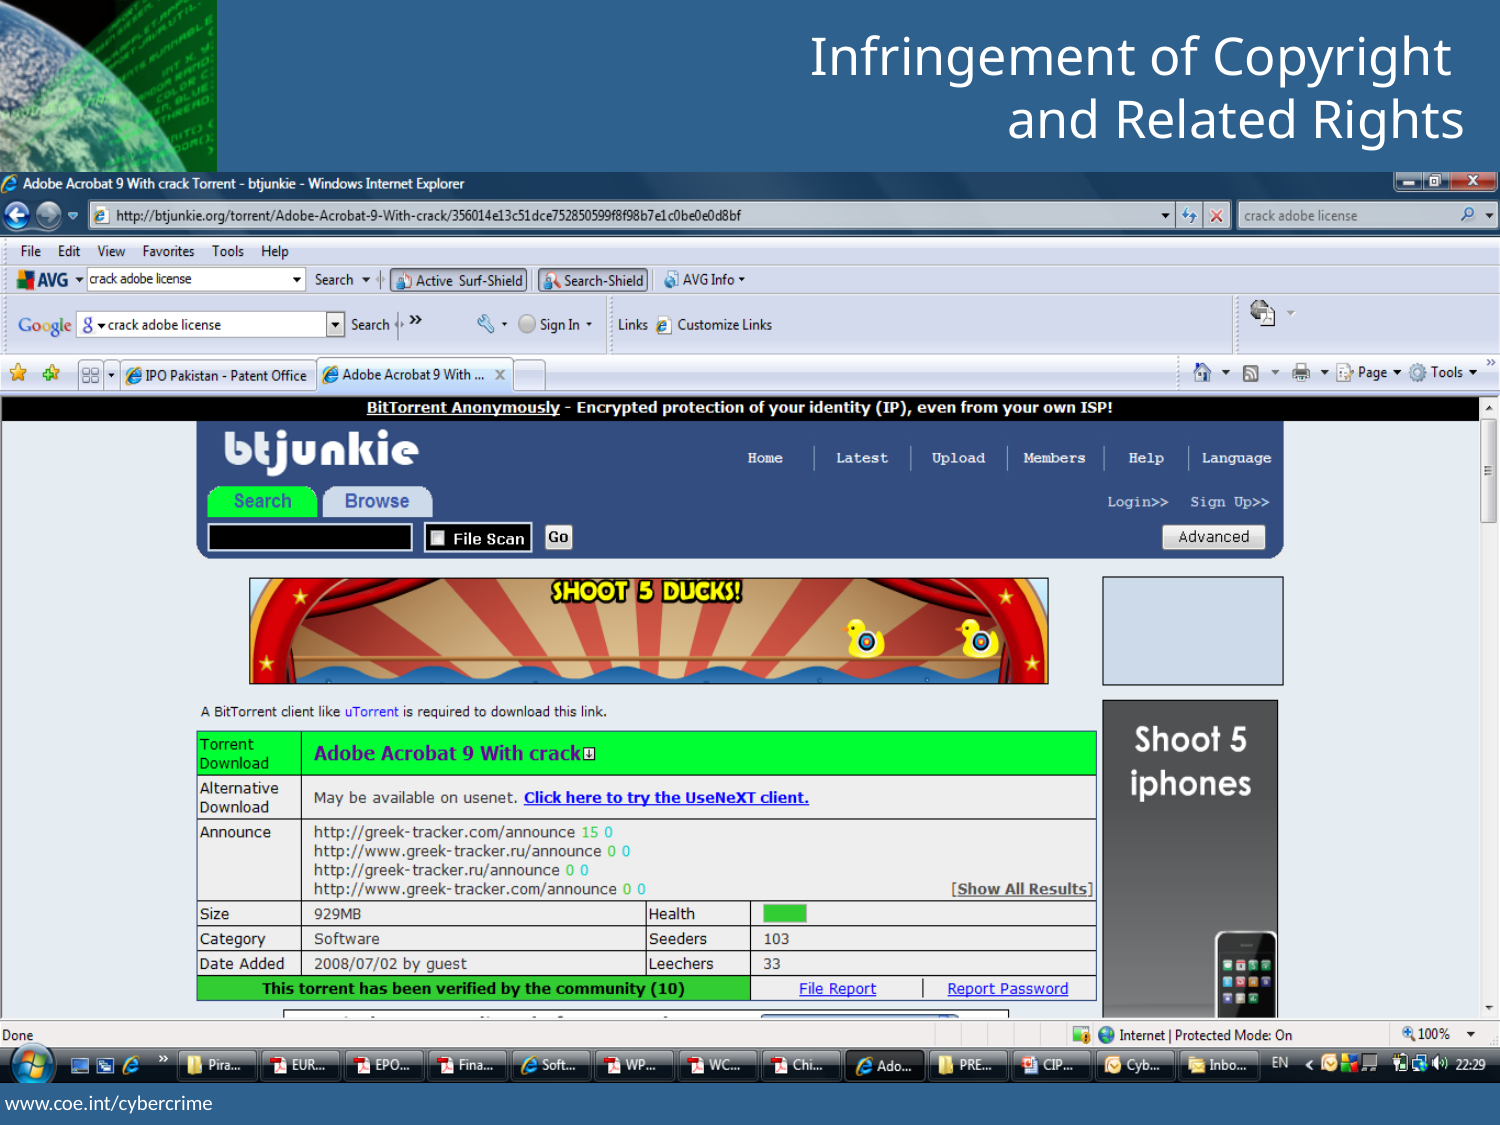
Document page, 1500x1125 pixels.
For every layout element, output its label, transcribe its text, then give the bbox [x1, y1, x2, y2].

text_box Infringement of Copyright and Related Rights [228, 16, 1481, 156]
picture [0, 0, 1500, 1083]
